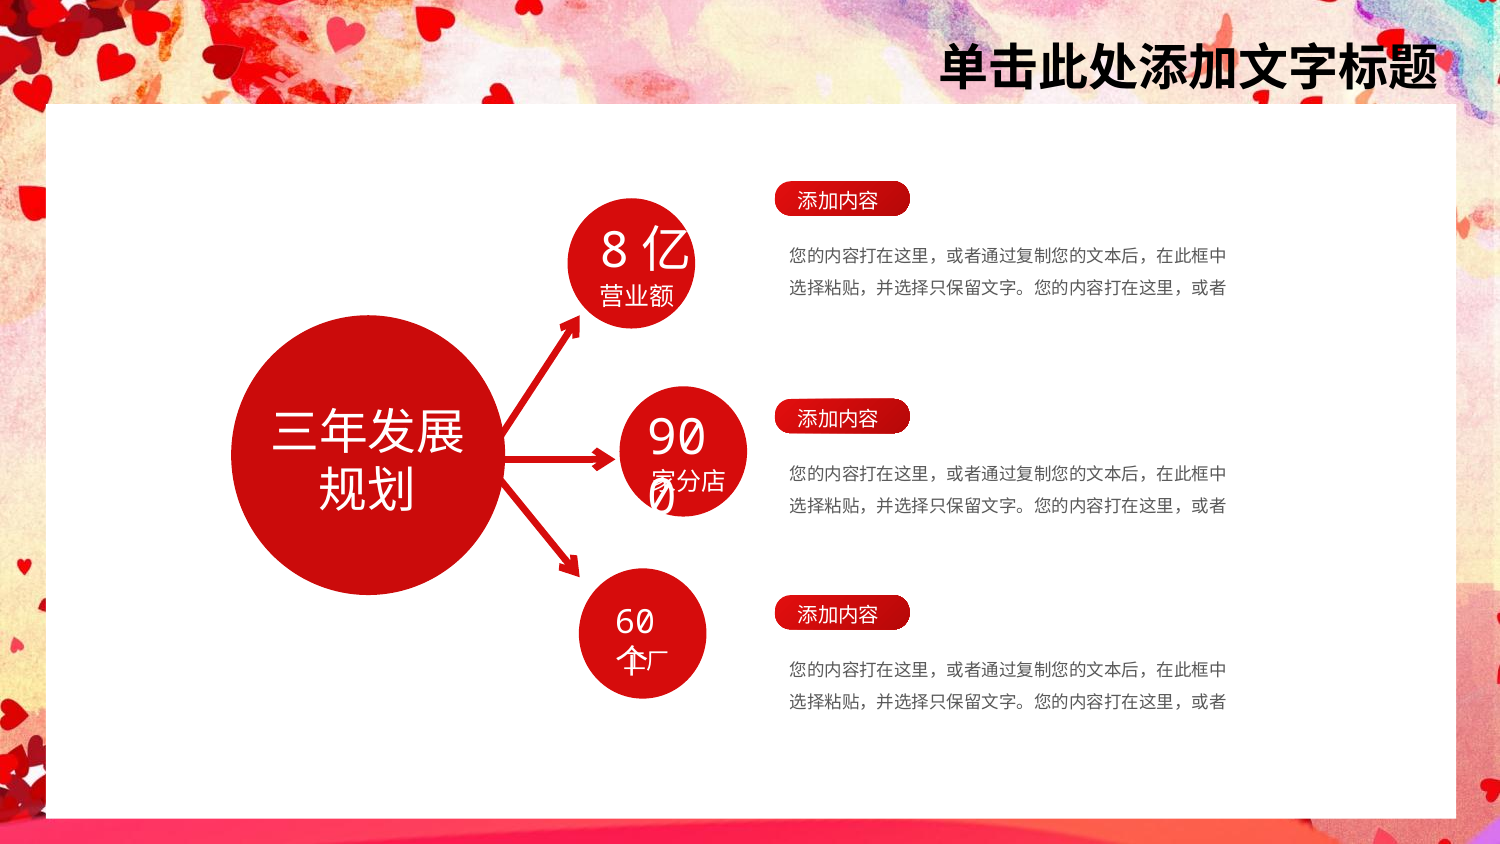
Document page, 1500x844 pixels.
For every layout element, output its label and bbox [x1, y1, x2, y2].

picture [0, 0, 1500, 844]
text_box [774, 398, 1251, 525]
text_box [578, 568, 707, 699]
text_box [567, 198, 712, 329]
text_box [231, 315, 506, 596]
text_box [774, 181, 1251, 307]
text_box [506, 315, 616, 578]
text_box [619, 386, 748, 517]
text_box [774, 595, 1251, 721]
